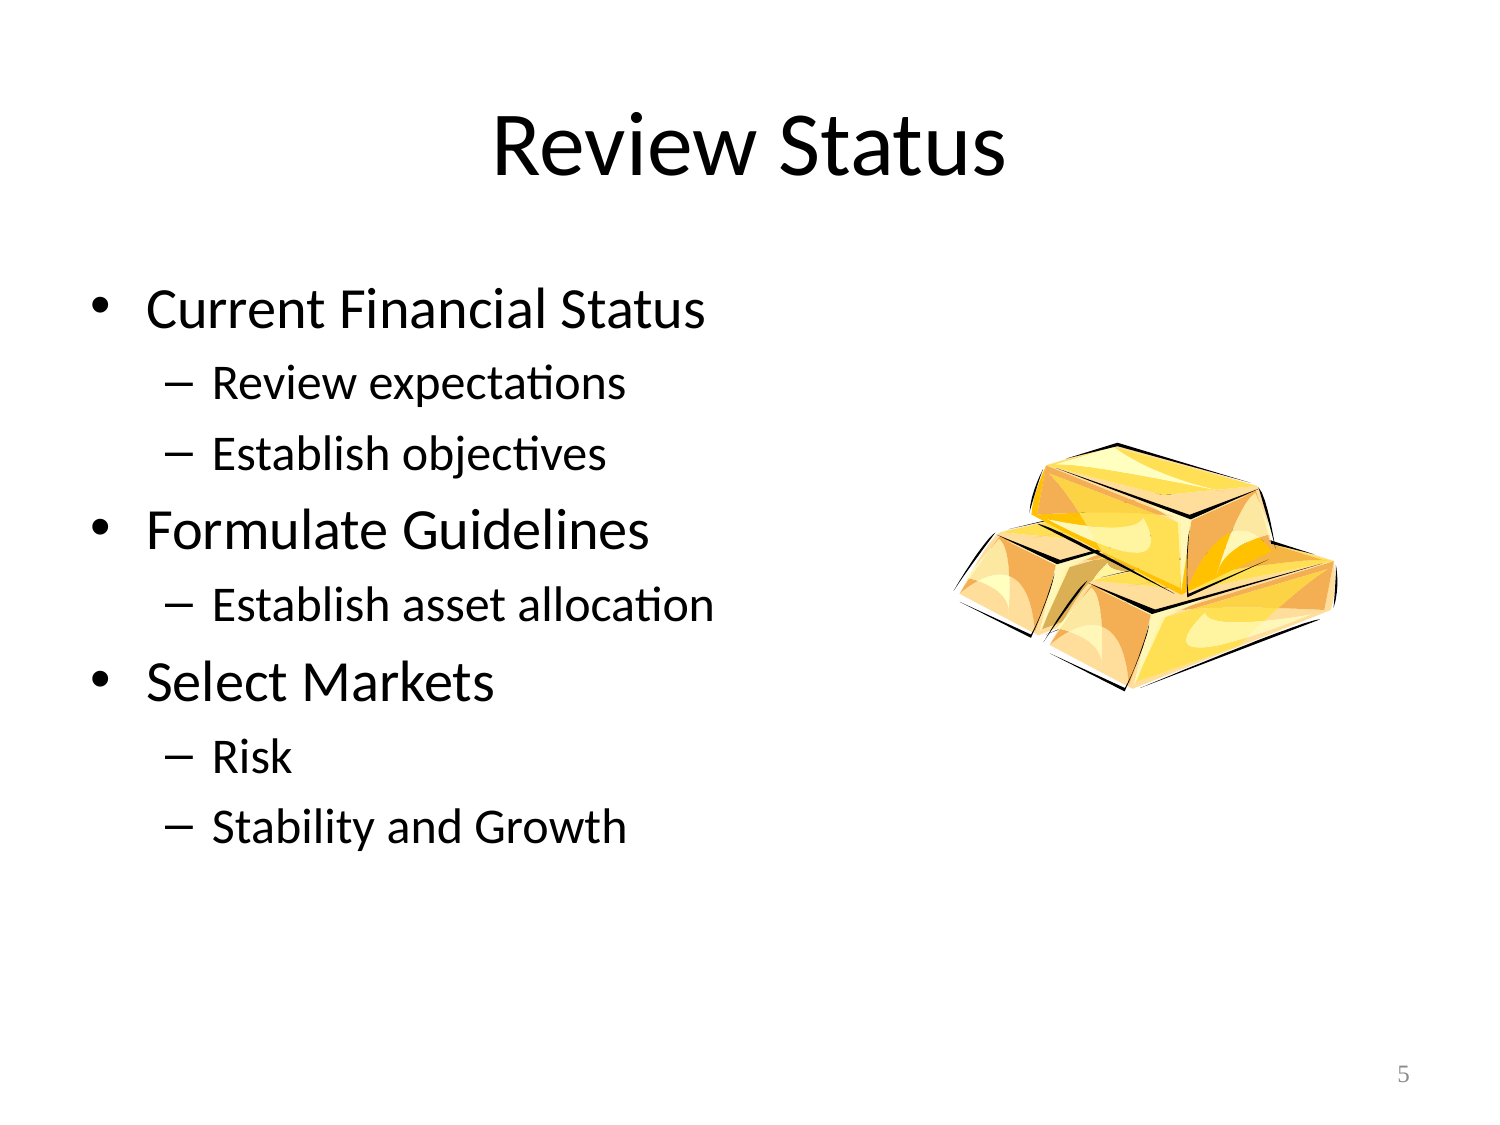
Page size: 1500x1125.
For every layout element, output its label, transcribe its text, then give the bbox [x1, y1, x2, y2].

title Review Status [75, 45, 1425, 233]
slide_number 5 [1074, 1042, 1425, 1103]
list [953, 442, 1341, 692]
list Current Financial Status Review expectations Establish objectives Formulate Guidelines Establish asset allocation Select Markets Risk Stability and Growth [75, 262, 738, 1005]
